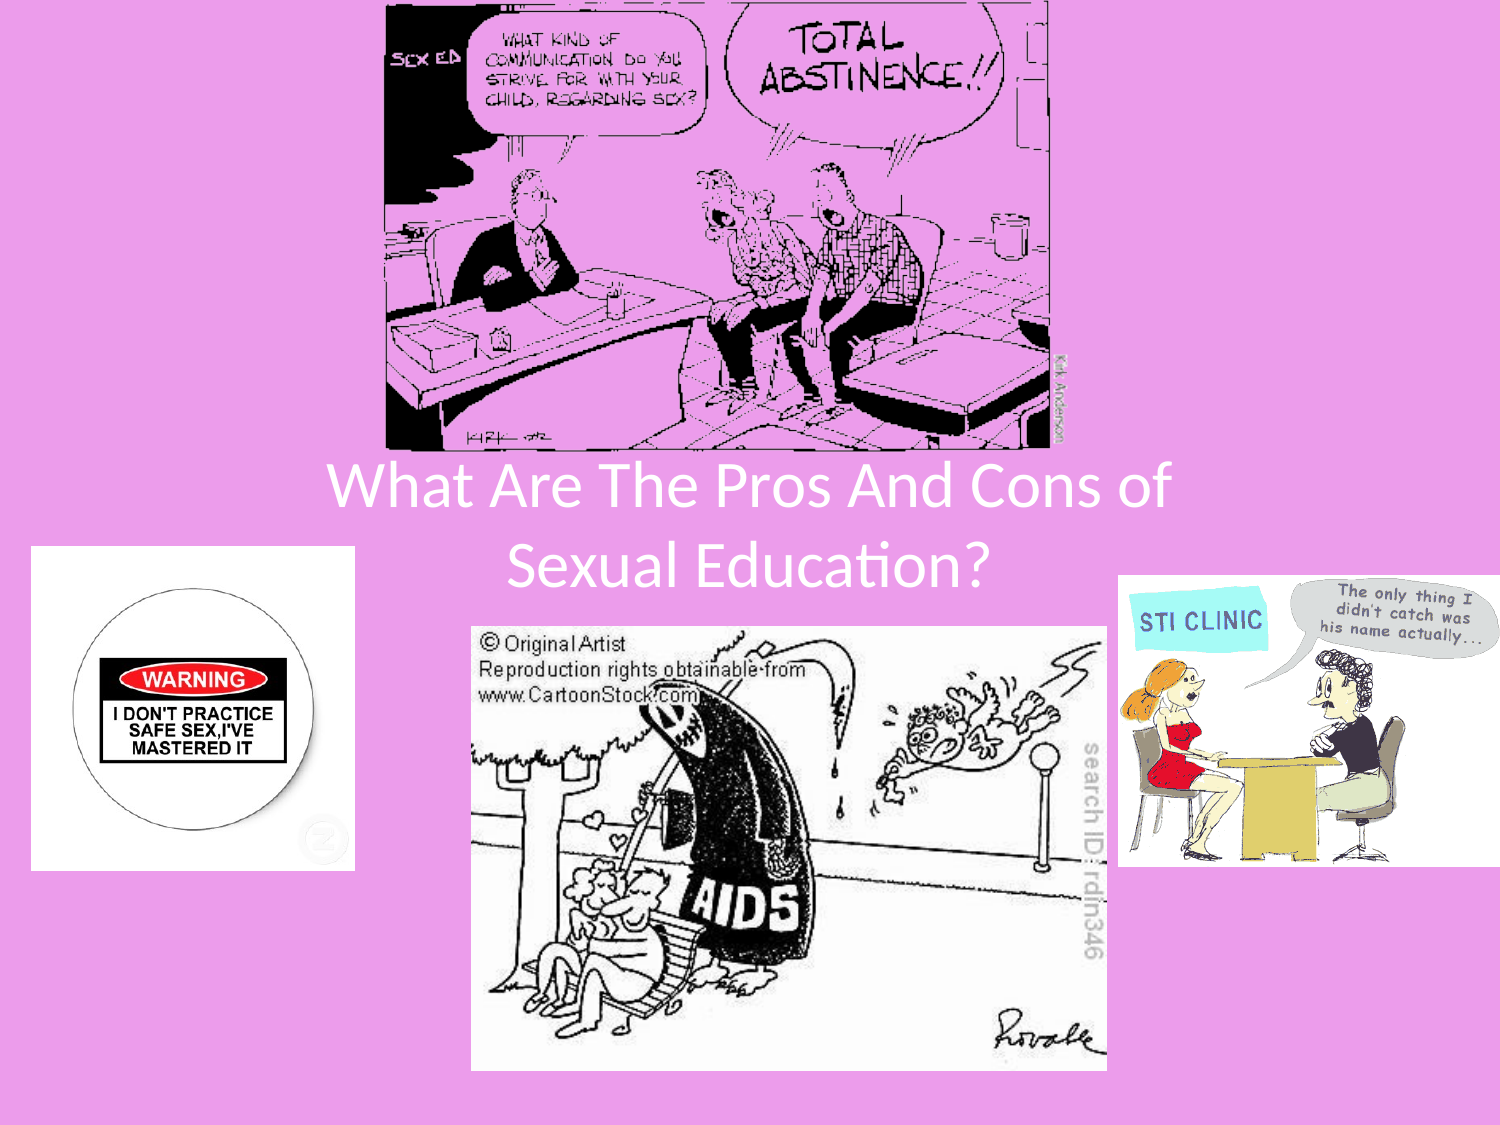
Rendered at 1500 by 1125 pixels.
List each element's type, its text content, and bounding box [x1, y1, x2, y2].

picture [471, 626, 1107, 1072]
picture [378, 0, 1071, 459]
picture [30, 546, 355, 871]
subtitle What Are The Pros And Cons of Sexual Education? [225, 433, 1275, 721]
picture [1117, 574, 1500, 867]
